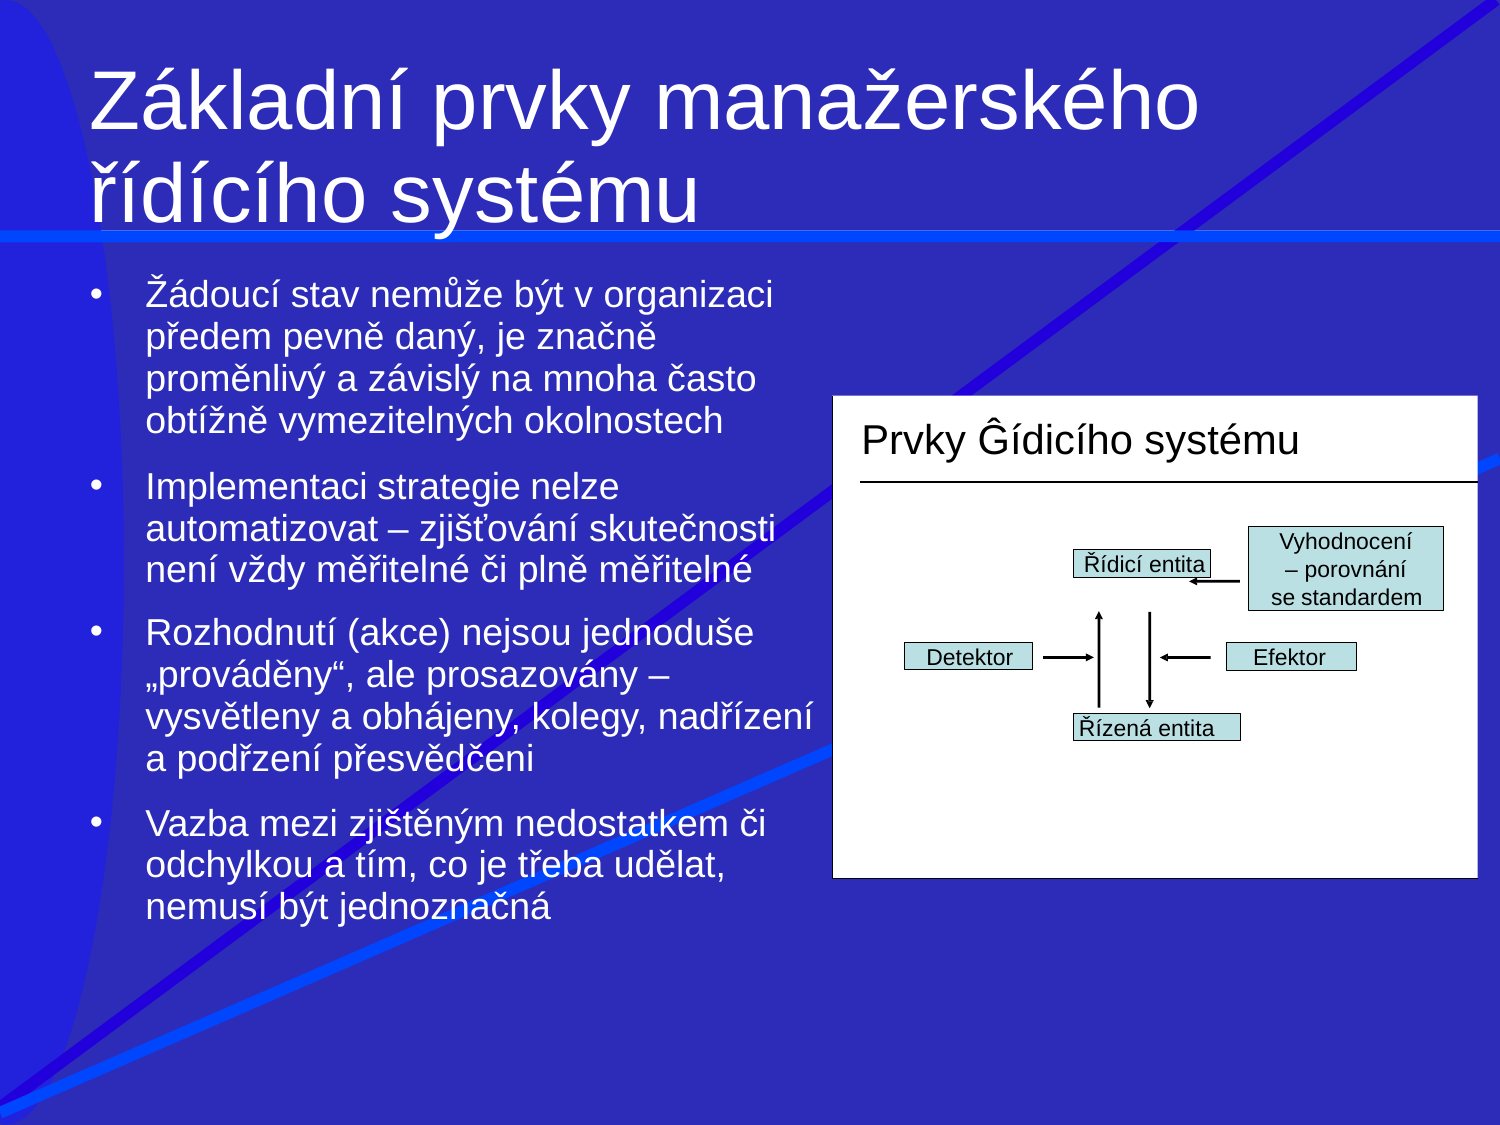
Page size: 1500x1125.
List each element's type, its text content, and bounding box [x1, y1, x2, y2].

text_box Efektor [1225, 642, 1357, 670]
text_box [1043, 653, 1094, 662]
text_box [1094, 611, 1103, 708]
text_box [1159, 653, 1211, 662]
text_box Vyhodnocení – porovnání se standardem [1248, 526, 1444, 611]
text_box [1145, 611, 1154, 709]
text_box Žádoucí stav nemůže být v organizaci předem pevně daný, je značně proměnlivý a závislý na mnoha často obtížně vymezitelných okolnostech Implementaci strategie nelze automatizovat – zjišťování skutečnosti není vždy měřitelné či plně měřitelné Rozhodnutí (akce) nejsou jednoduše „prováděny“, ale prosazovány – vysvětleny a obhájeny, kolegy, nadřízení a podřzení přesvědčeni Vazba mezi zjištěným nedostatkem či odchylkou a tím, co je třeba udělat, nemusí být jednoznačná [87, 274, 817, 929]
text_box Detektor [904, 642, 1033, 670]
text_box Řízená entita [1073, 713, 1240, 741]
text_box [1189, 577, 1240, 586]
text_box Řídicí entita [1073, 549, 1211, 577]
title Základní prvky manažerského řídícího systému [72, 43, 1428, 242]
text_box [832, 395, 1478, 878]
text_box Prvky Ĝídicího systému [859, 412, 1356, 463]
